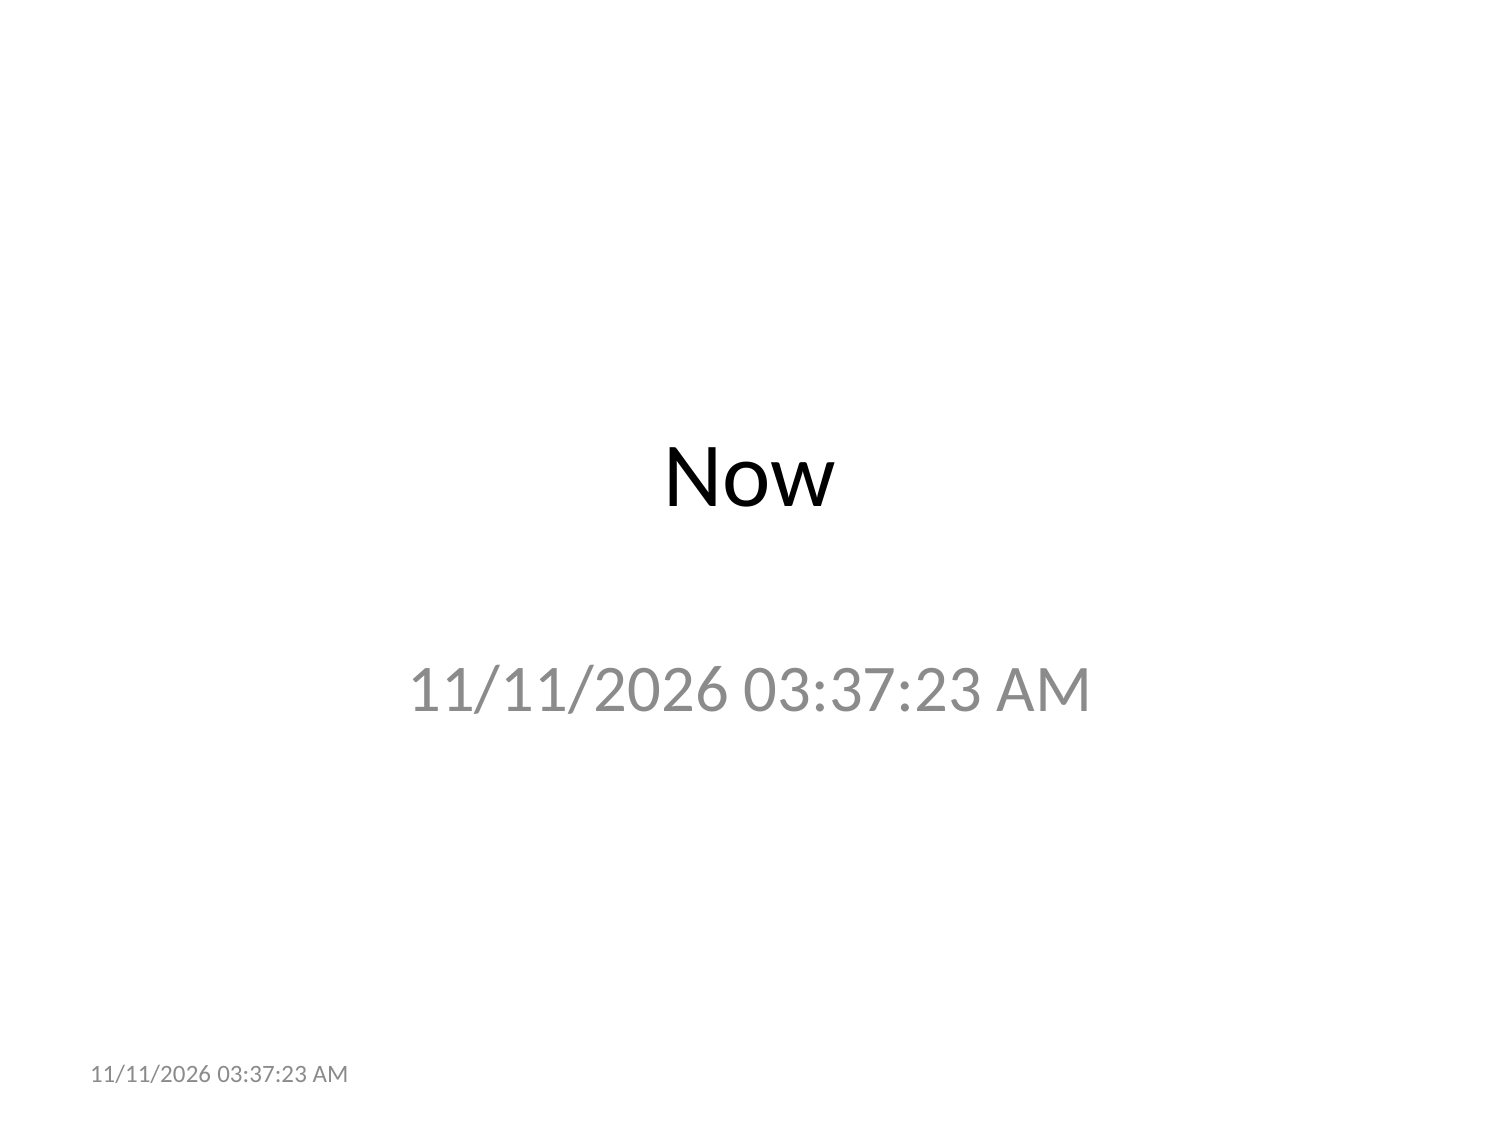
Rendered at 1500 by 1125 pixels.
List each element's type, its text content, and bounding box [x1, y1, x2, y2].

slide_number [75, 1042, 425, 1103]
subtitle 2011-12-19 10:20:04 AM [225, 637, 1275, 925]
title Now [112, 349, 1388, 591]
